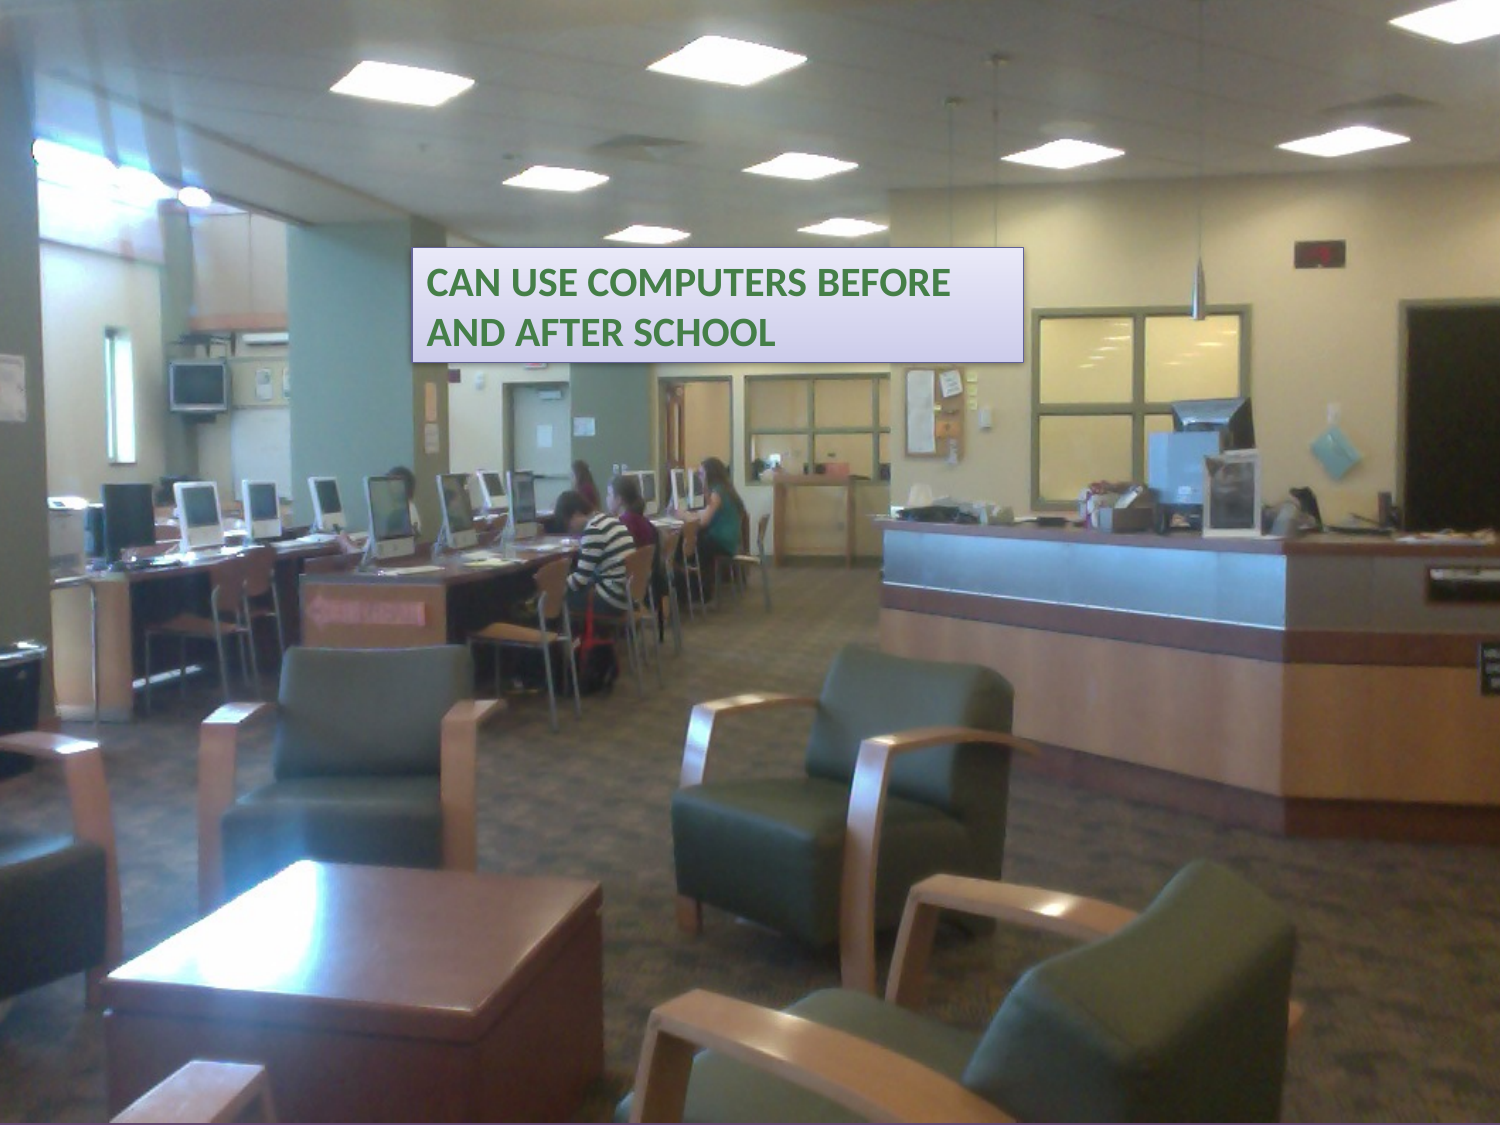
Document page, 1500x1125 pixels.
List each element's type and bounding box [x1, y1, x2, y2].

list [0, 0, 1500, 1123]
